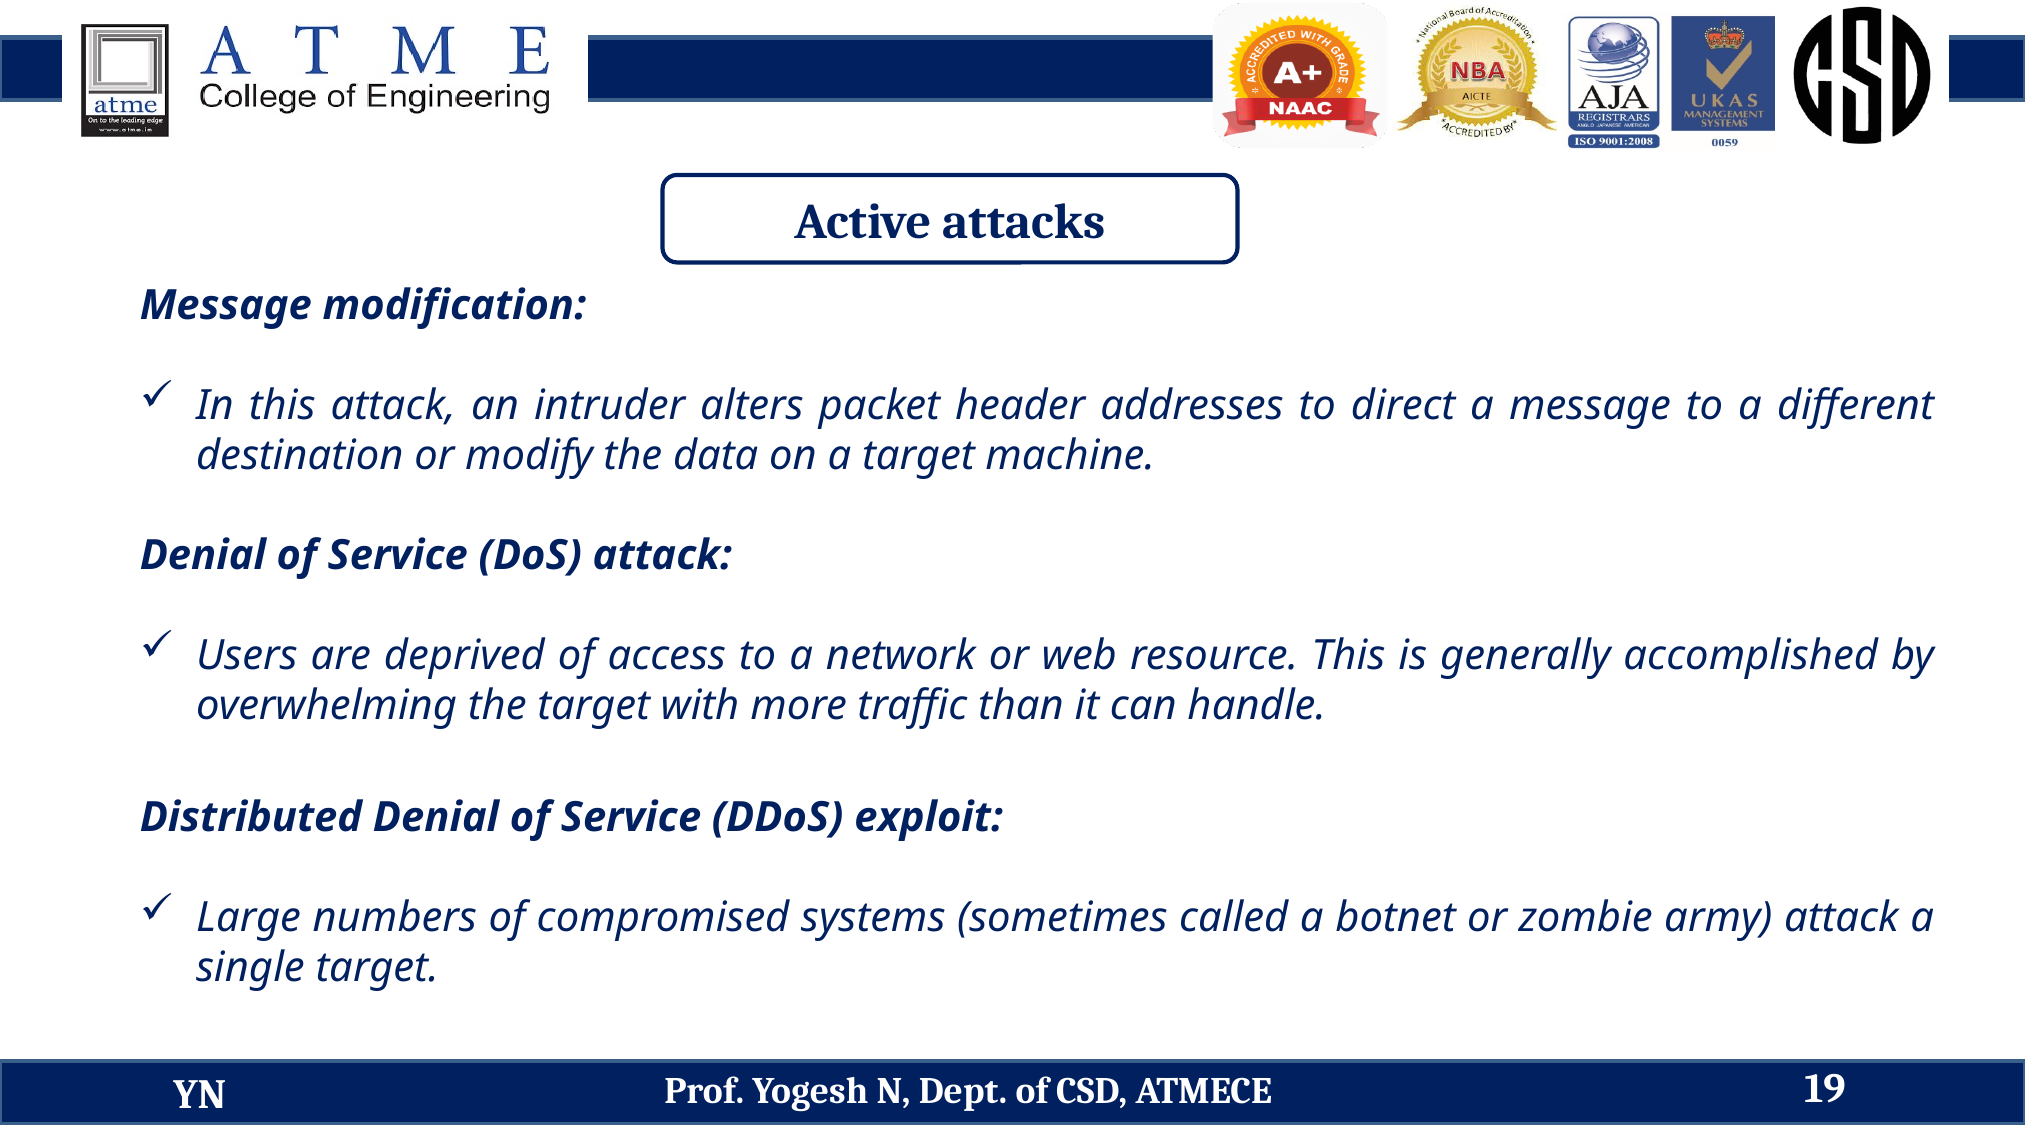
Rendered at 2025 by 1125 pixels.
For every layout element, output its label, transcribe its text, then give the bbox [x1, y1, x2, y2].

picture [1212, 0, 1949, 150]
text_box 19 [1625, 1053, 2025, 1119]
text_box Denial of Service (DoS) attack: Users are deprived of access to a network or web resource. This is generally accomplished by overwhelming the target with more traffic than it can handle. [125, 520, 1950, 736]
text_box Message modification: In this attack, an intruder alters packet header addresses to direct a message to a different destination or modify the data on a target machine. [125, 270, 1950, 486]
text_box YN [0, 1059, 400, 1125]
text_box Active attacks [660, 172, 1240, 265]
picture [62, 0, 588, 157]
text_box Prof. Yogesh N, Dept. of CSD, ATMECE [562, 1058, 1375, 1119]
text_box Distributed Denial of Service (DDoS) exploit: Large numbers of compromised systems (sometimes called a botnet or zombie army) attack a single target. [125, 782, 1950, 998]
